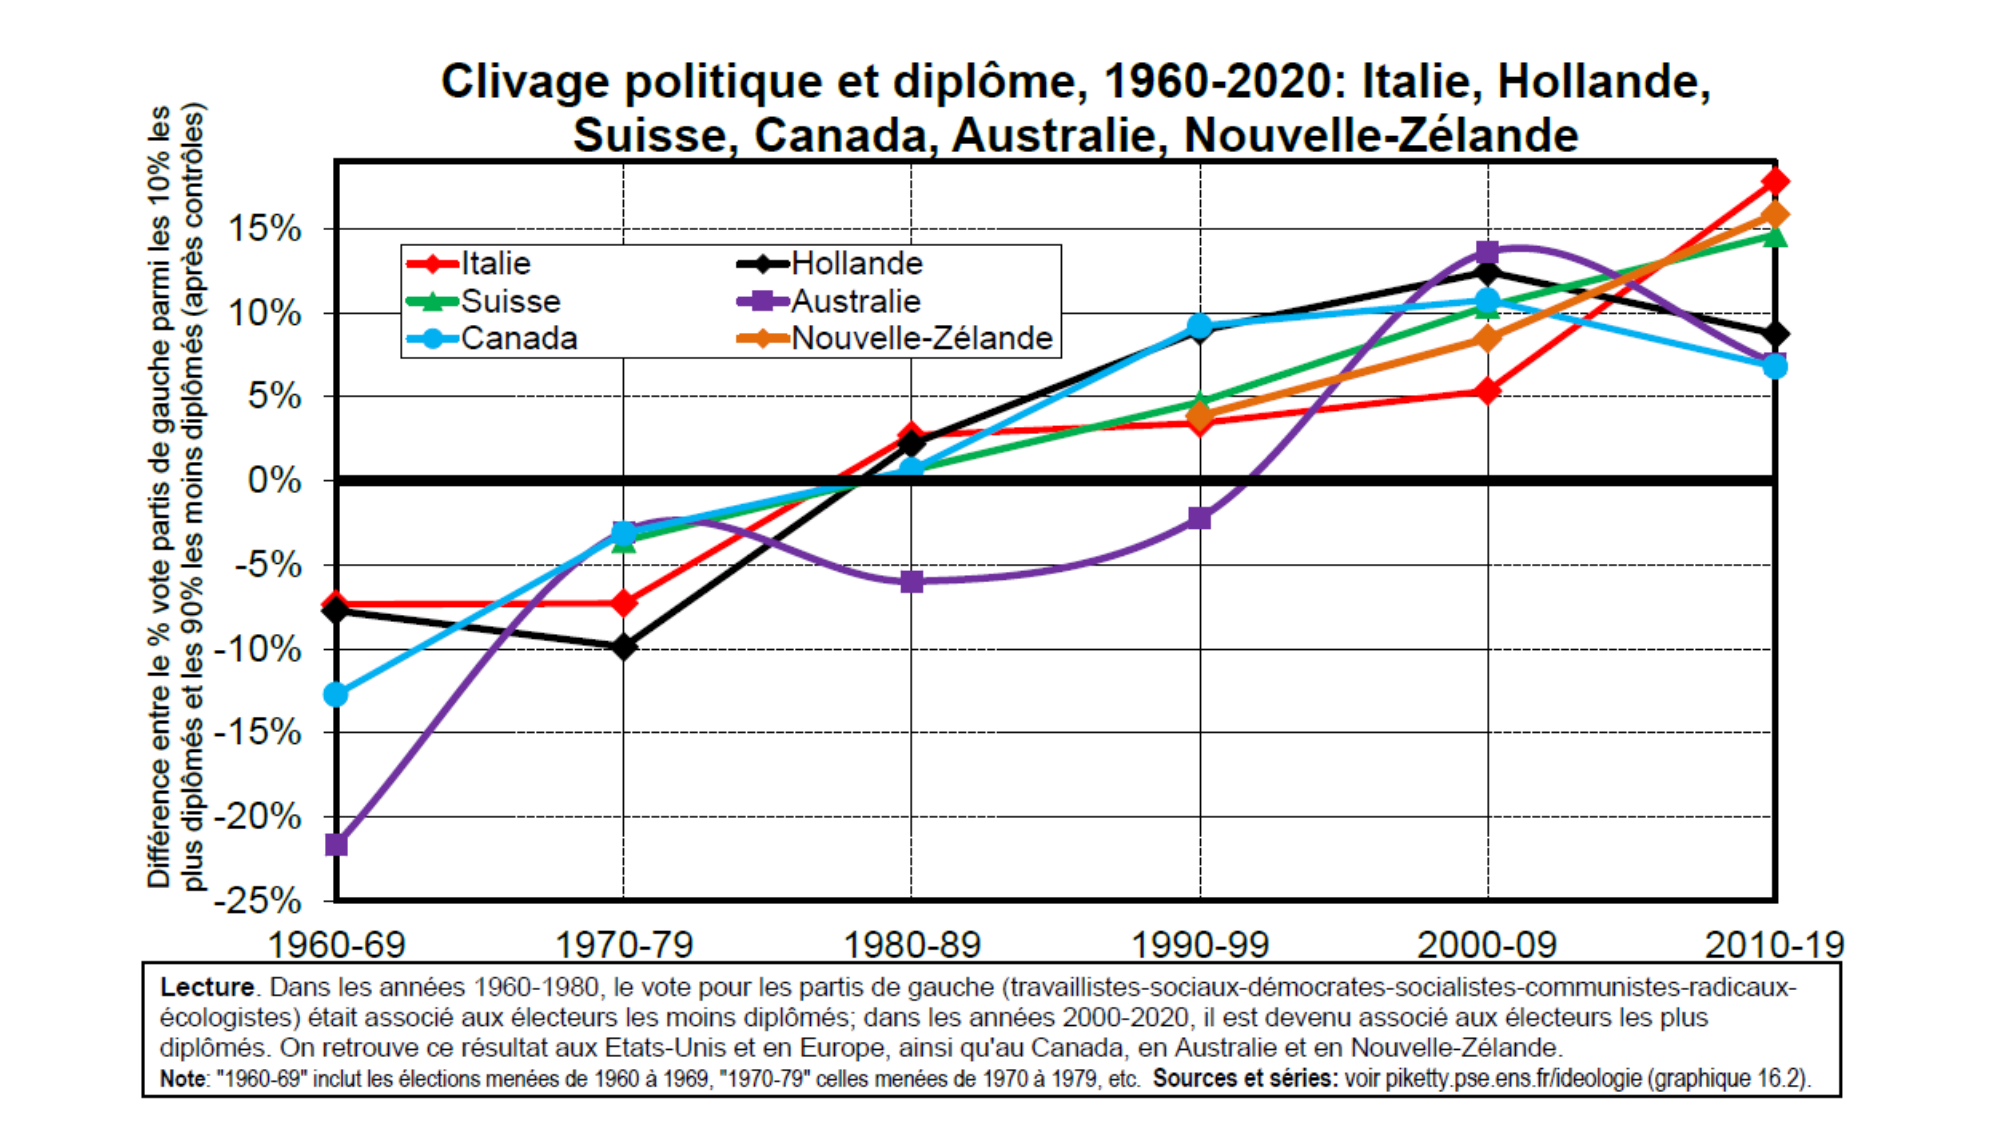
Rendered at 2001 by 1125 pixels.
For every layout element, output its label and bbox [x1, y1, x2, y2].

picture [105, 0, 1895, 1125]
